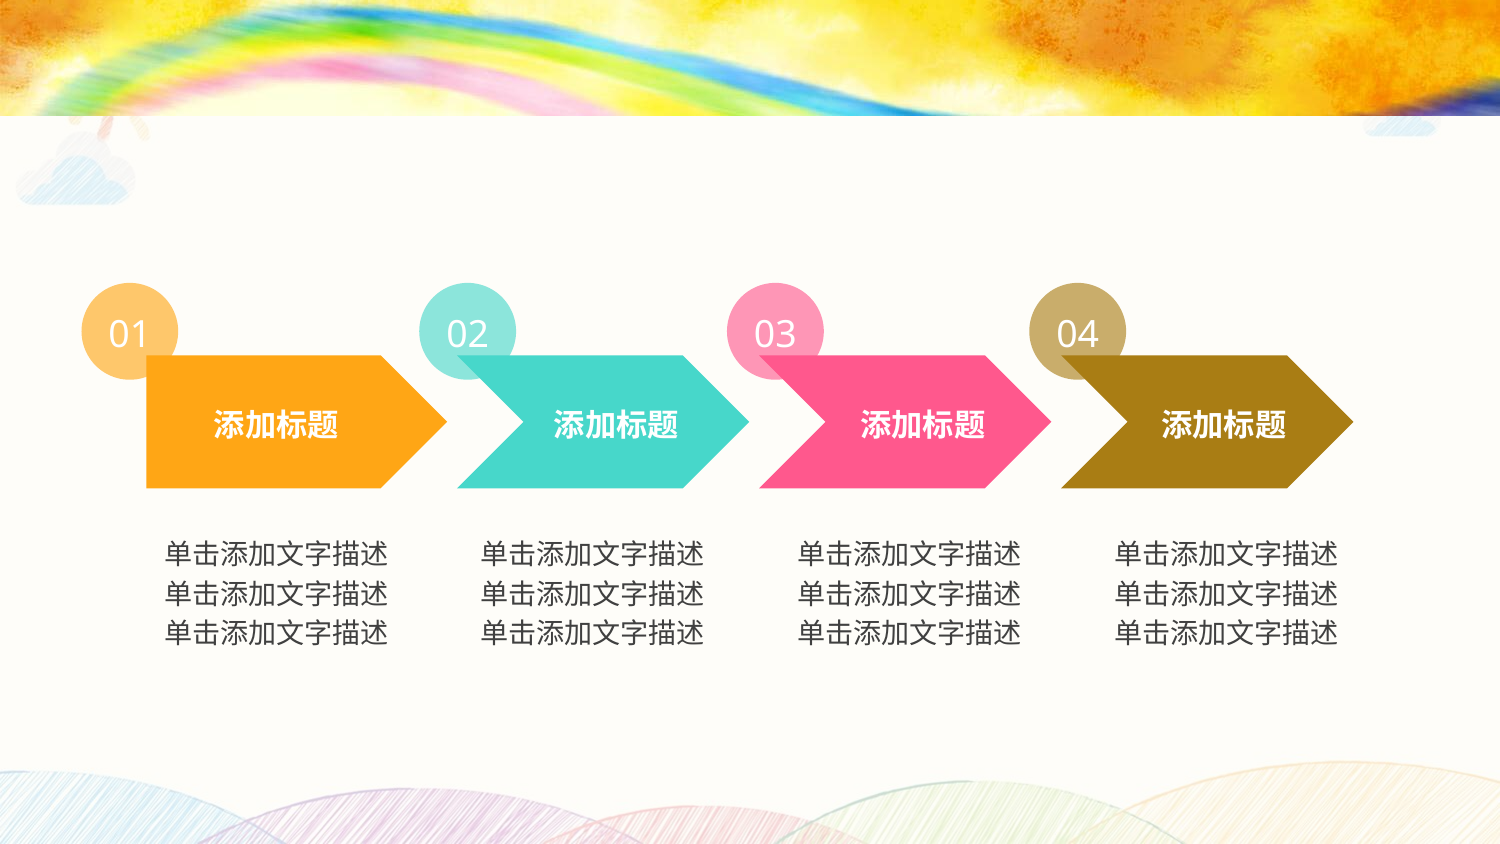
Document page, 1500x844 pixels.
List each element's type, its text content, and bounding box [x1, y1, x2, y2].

text_box [1058, 354, 1355, 490]
text_box 单击添加文字描述 单击添加文字描述 单击添加文字描述 [760, 529, 1058, 646]
text_box [454, 354, 751, 490]
text_box 添加标题 [834, 397, 1012, 446]
text_box [756, 354, 1053, 490]
text_box 单击添加文字描述 单击添加文字描述 单击添加文字描述 [444, 529, 742, 646]
picture [0, 0, 1500, 116]
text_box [726, 282, 824, 380]
text_box 添加标题 [1135, 397, 1313, 446]
text_box 添加标题 [188, 397, 365, 446]
text_box 单击添加文字描述 单击添加文字描述 单击添加文字描述 [1077, 529, 1375, 646]
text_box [1029, 282, 1127, 380]
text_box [81, 282, 179, 380]
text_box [419, 282, 517, 380]
text_box 添加标题 [528, 397, 705, 446]
text_box [145, 354, 449, 490]
text_box 单击添加文字描述 单击添加文字描述 单击添加文字描述 [127, 529, 425, 646]
